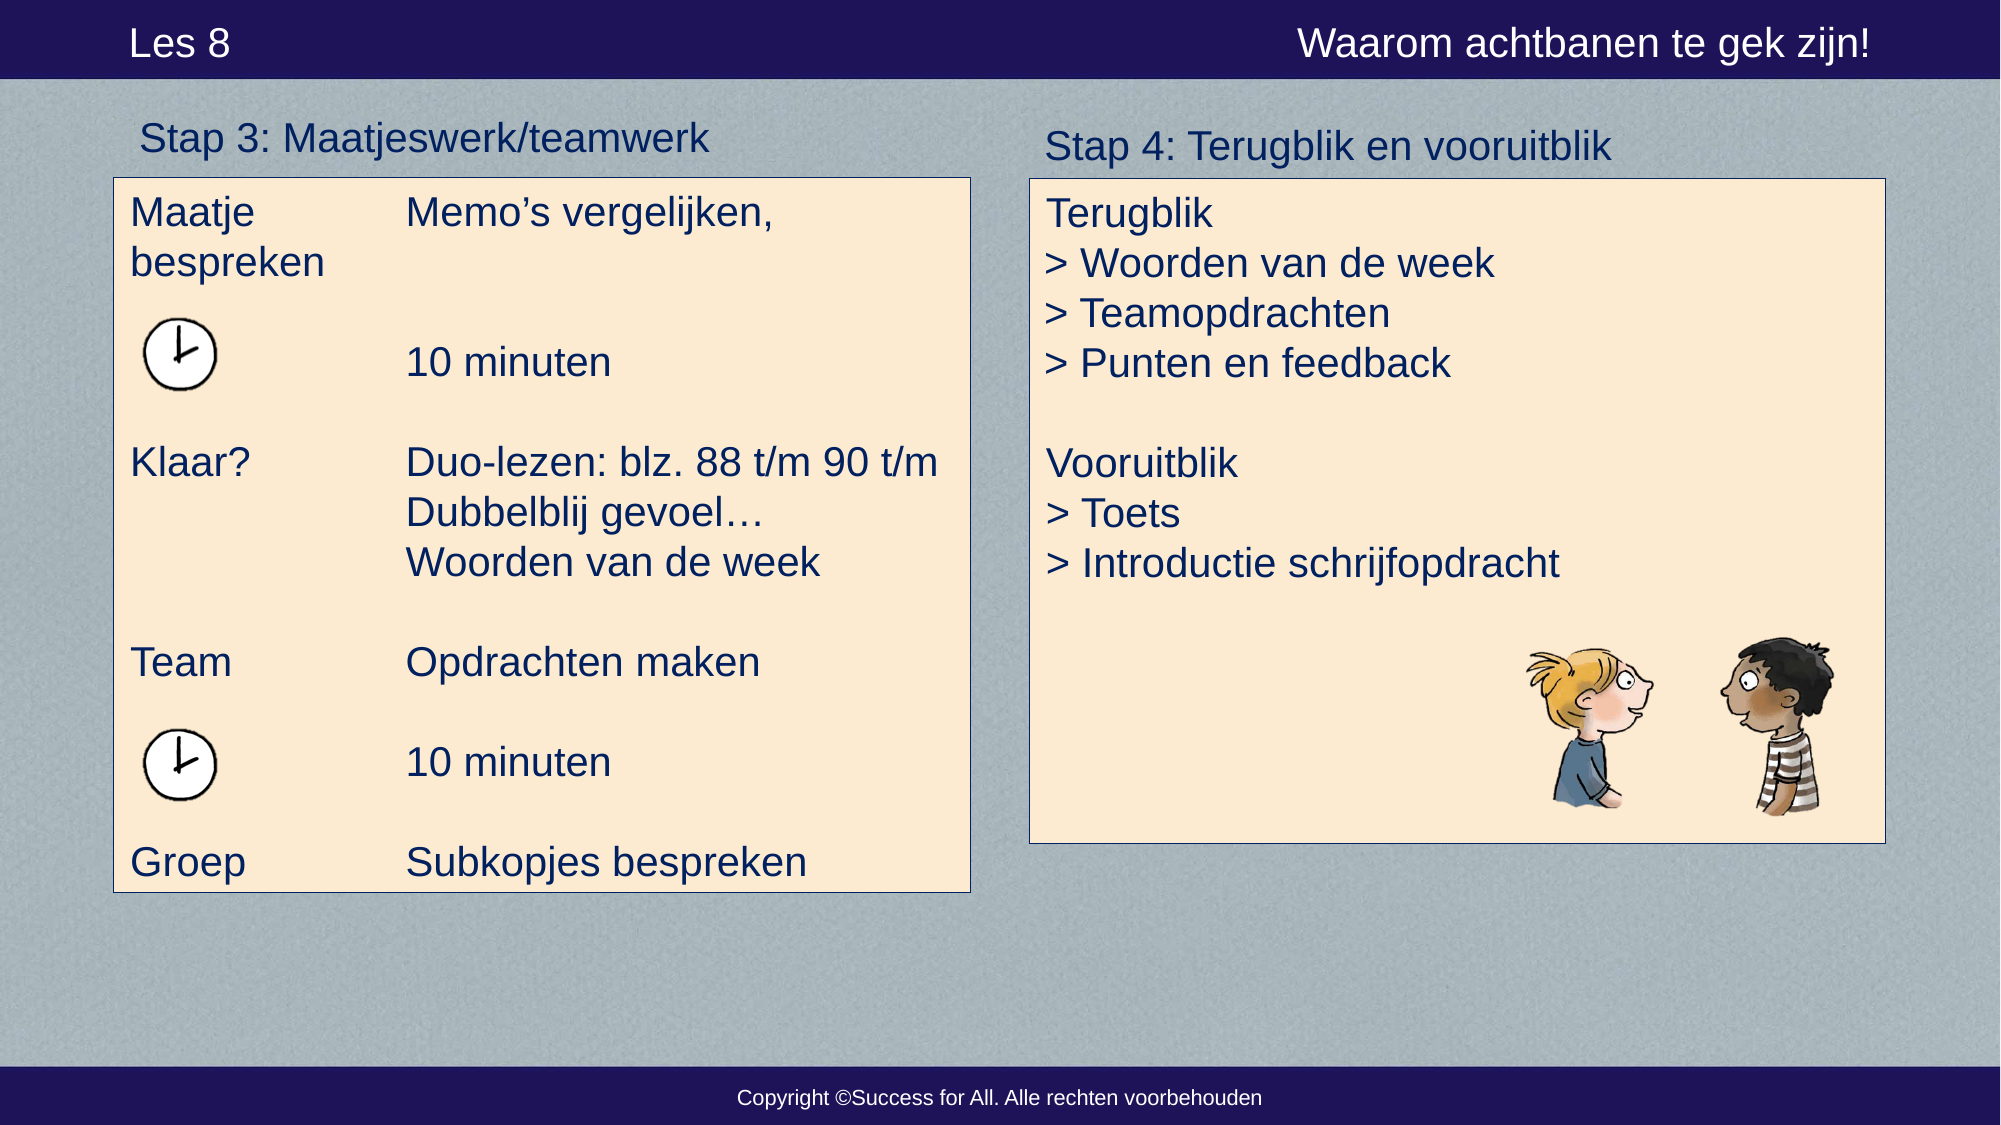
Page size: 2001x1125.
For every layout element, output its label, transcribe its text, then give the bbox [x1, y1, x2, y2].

text_box Maatje Memo’s vergelijken, bespreken 10 minuten Klaar? Duo-lezen: blz. 88 t/m 90 t/m Dubbelblij gevoel… Woorden van de week Team Opdrachten maken 10 minuten Groep Subkopjes bespreken [113, 177, 971, 893]
text_box Stap 4: Terugblik en vooruitblik [1029, 111, 1822, 177]
text_box Stap 3: Maatjeswerk/teamwerk [124, 103, 917, 169]
text_box Waarom achtbanen te gek zijn! [999, 8, 1886, 73]
text_box Copyright ©Success for All. Alle rechten voorbehouden [0, 1076, 2000, 1125]
text_box Les 8 [114, 8, 354, 73]
text_box Terugblik > Woorden van de week > Teamopdrachten > Punten en feedback Vooruitblik > Toets > Introductie schrijfopdracht [1029, 178, 1886, 844]
picture [0, 0, 2001, 1125]
